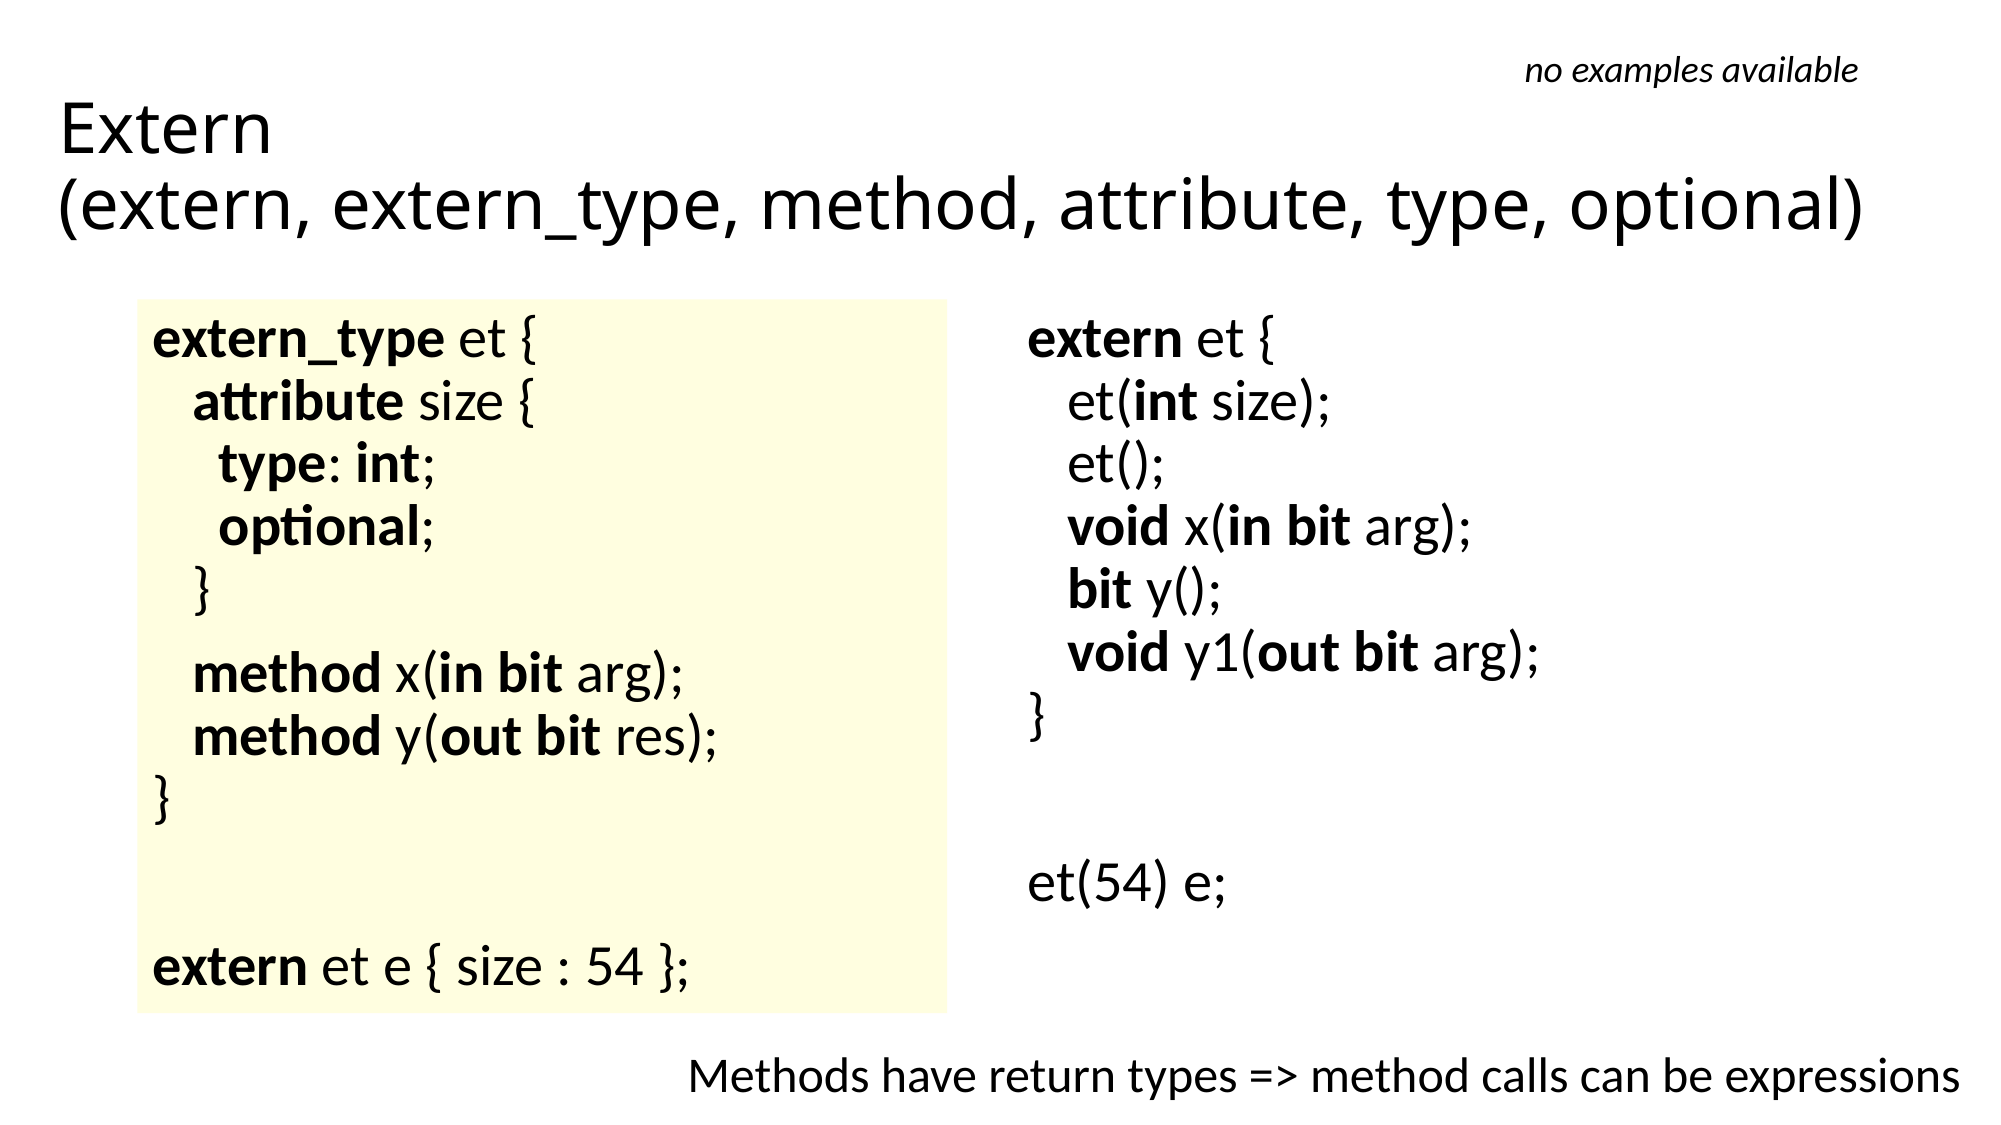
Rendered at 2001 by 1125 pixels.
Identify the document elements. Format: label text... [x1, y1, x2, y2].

text_box no examples available [1509, 37, 1875, 98]
list extern_type et { attribute size { type: int; optional; } method x(in bit arg); method y(out bit res); } extern et e { size : 54 }; [137, 299, 948, 1014]
title Extern (extern, extern_type, method, attribute, type, optional) [43, 59, 1950, 278]
text_box Methods have return types => method calls can be expressions [672, 1035, 1977, 1111]
list extern et { et(int size); et(); void x(in bit arg); bit y(); void y1(out bit arg); } et(54) e; [1012, 299, 1863, 1035]
